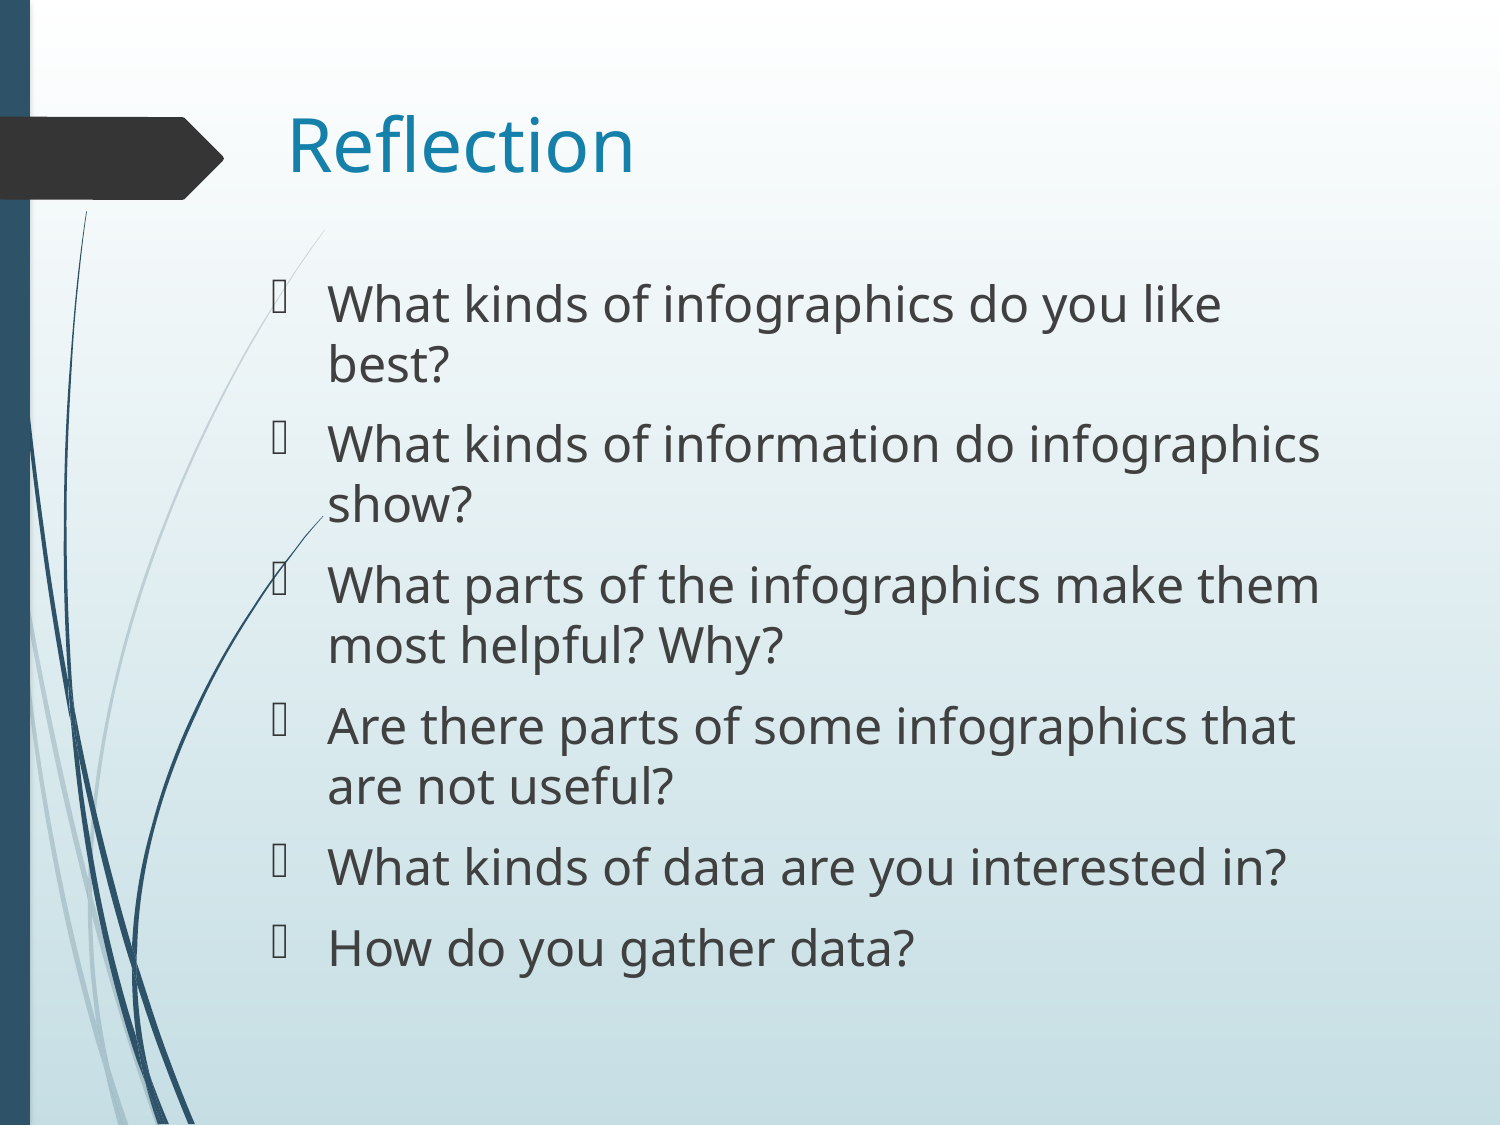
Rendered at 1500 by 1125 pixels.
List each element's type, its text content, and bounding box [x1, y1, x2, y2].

list What kinds of infographics do you like best? What kinds of information do infographics show? What parts of the infographics make them most helpful? Why? Are there parts of some infographics that are not useful? What kinds of data are you interested in? How do you gather data? [256, 264, 1338, 885]
title Reflection [271, 89, 1353, 300]
